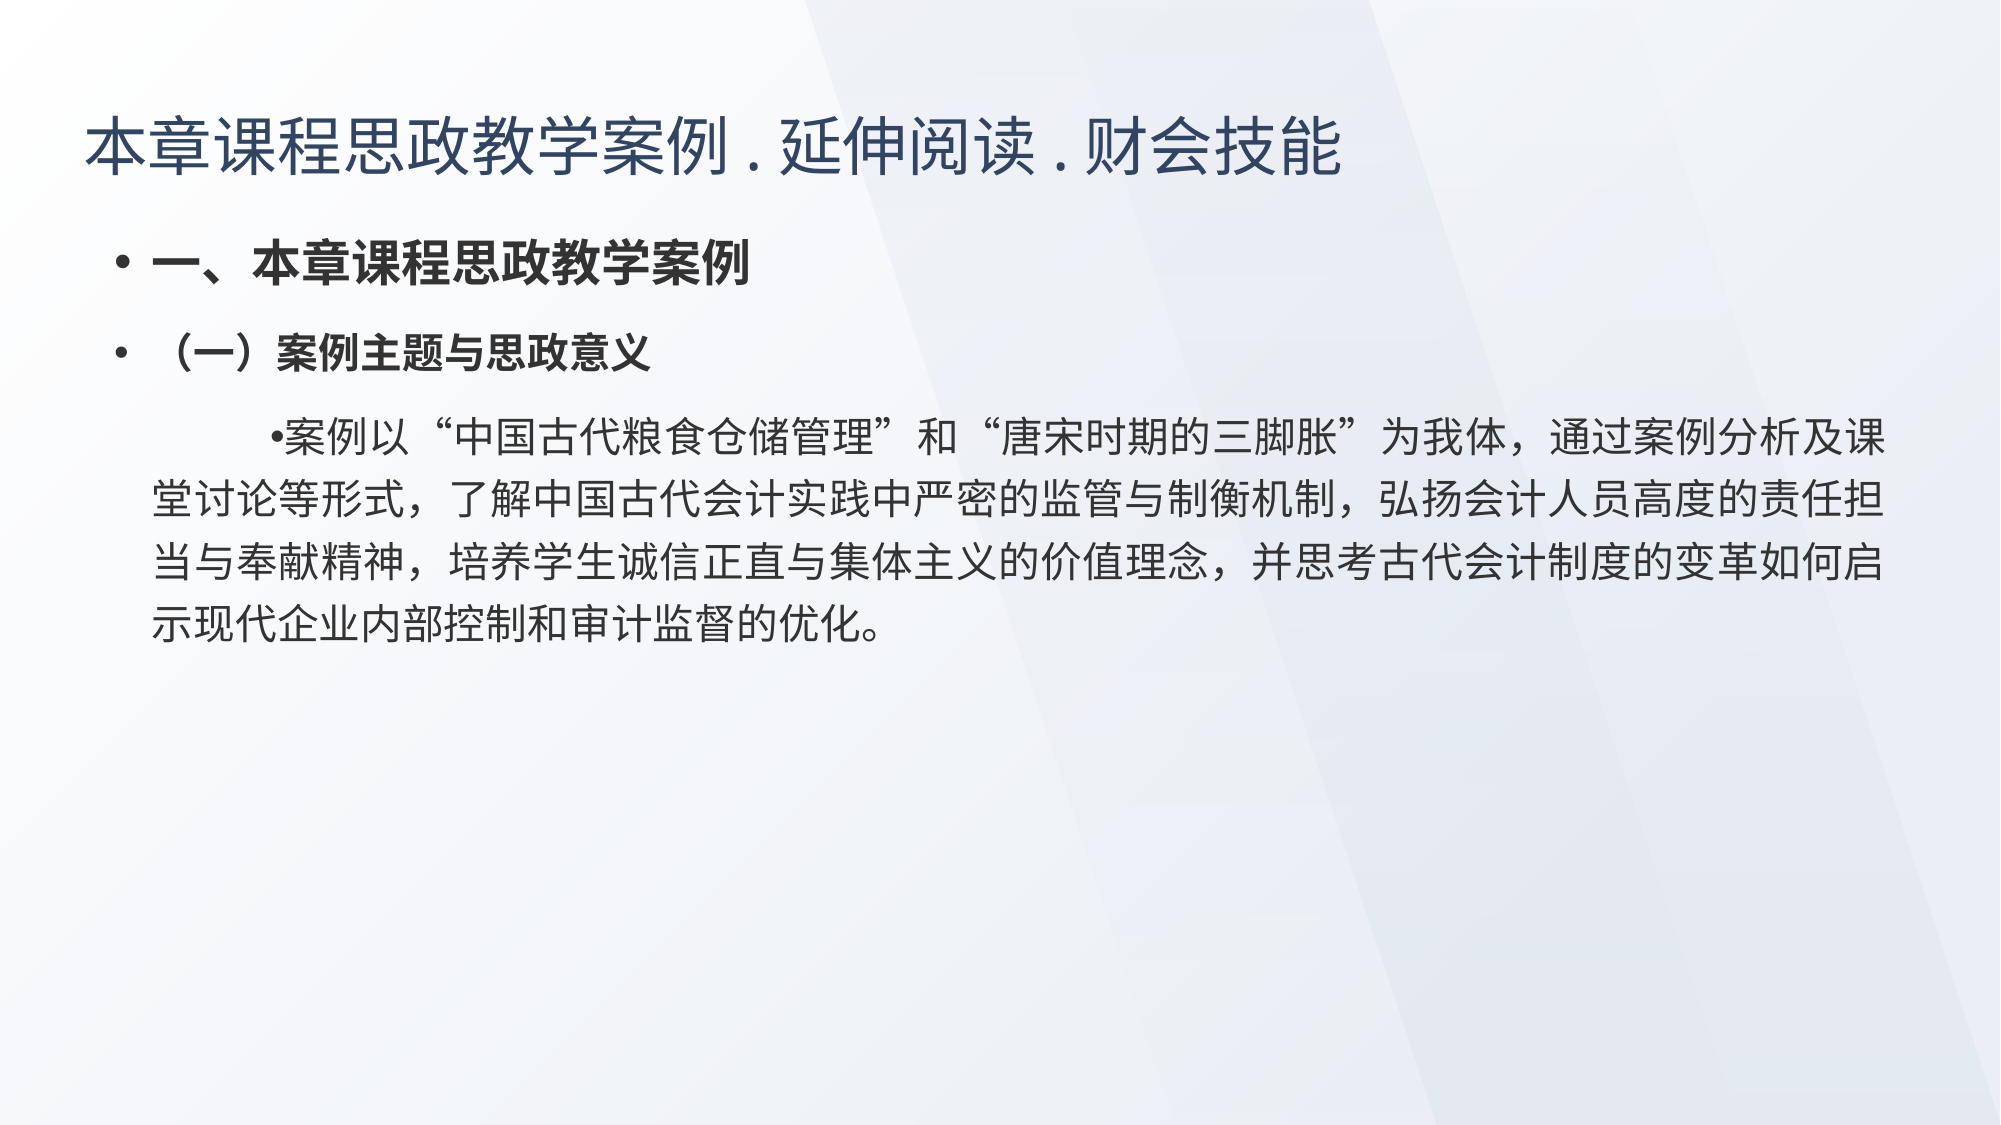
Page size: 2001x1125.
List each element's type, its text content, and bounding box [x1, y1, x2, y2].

list 一、本章课程思政教学案例 （一）案例主题与思政意义 案例以“中国古代粮食仓储管理”和“唐宋时期的三脚胀”为我体，通过案例分析及课堂讨论等形式，了解中国古代会计实践中严密的监管与制衡机制，弘扬会计人员高度的责任担当与奉献精神，培养学生诚信正直与集体主义的价值理念，并思考古代会计制度的变革如何启示现代企业内部控制和审计监督的优化。 [114, 213, 1886, 1013]
title 本章课程思政教学案例.延伸阅读.财会技能 [83, 100, 1361, 184]
